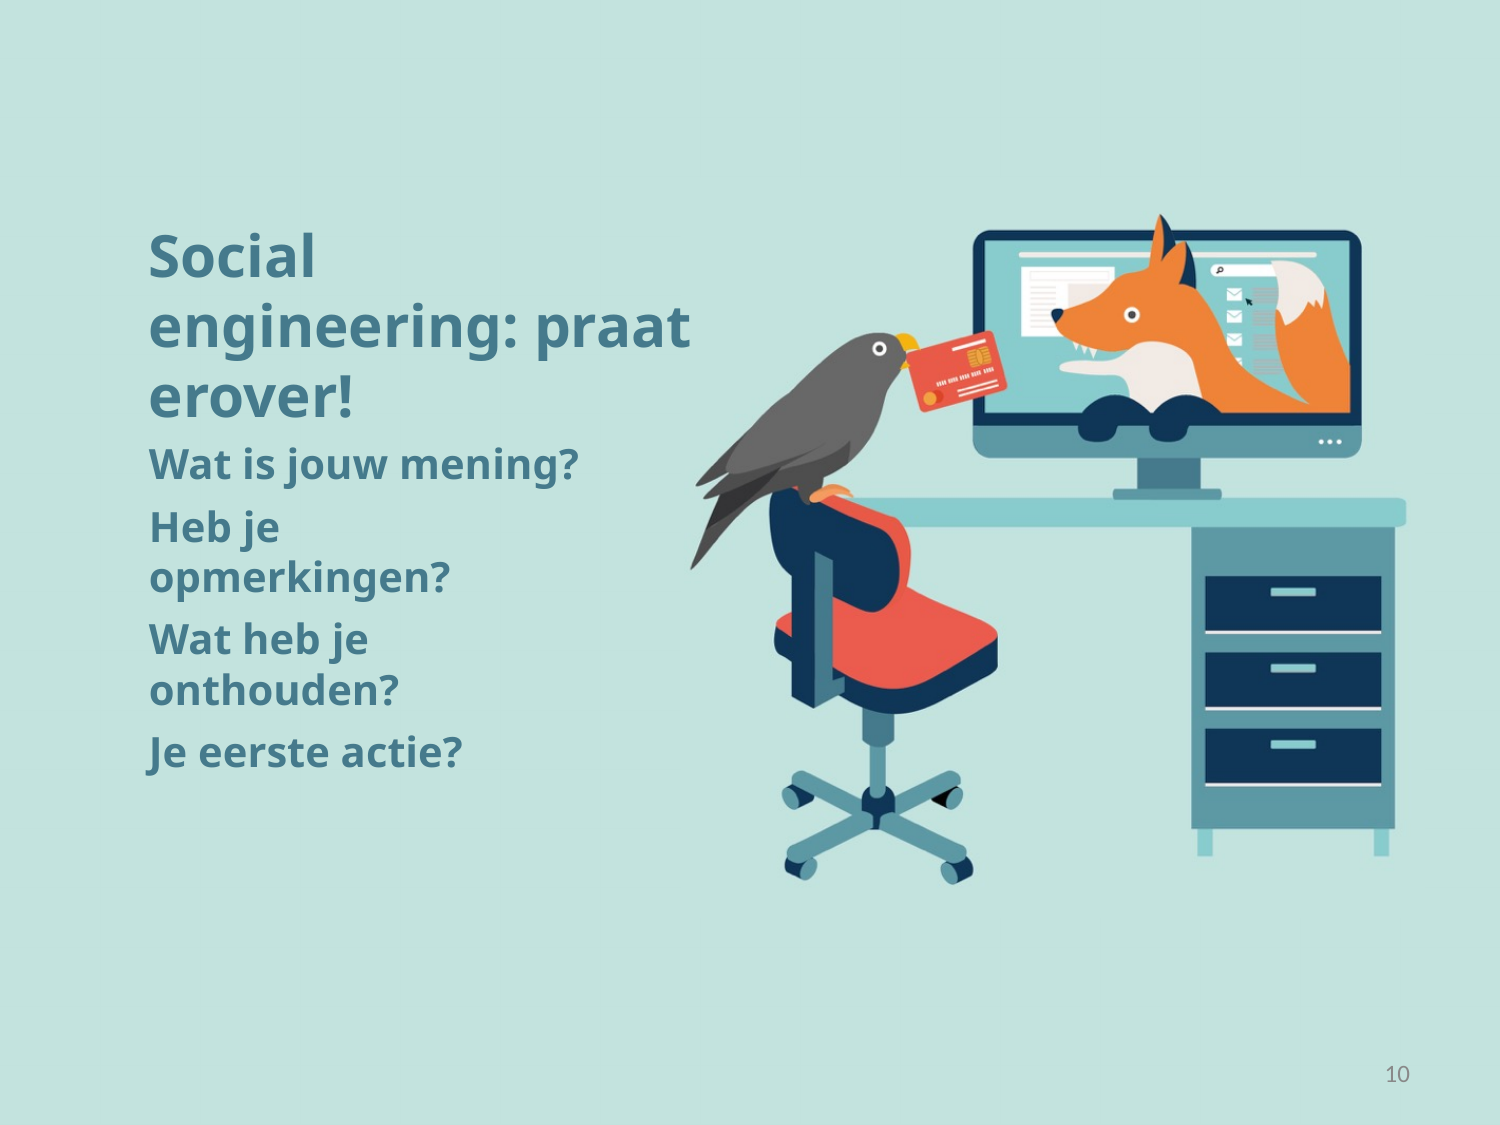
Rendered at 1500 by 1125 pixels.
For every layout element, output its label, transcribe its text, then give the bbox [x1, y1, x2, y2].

text_box Social engineering: praat erover! [134, 211, 675, 437]
slide_number 10 [1074, 1042, 1425, 1103]
picture [0, 0, 1500, 1125]
text_box Wat is jouw mening? Heb je opmerkingen? Wat heb je onthouden? Je eerste actie? [134, 430, 598, 784]
